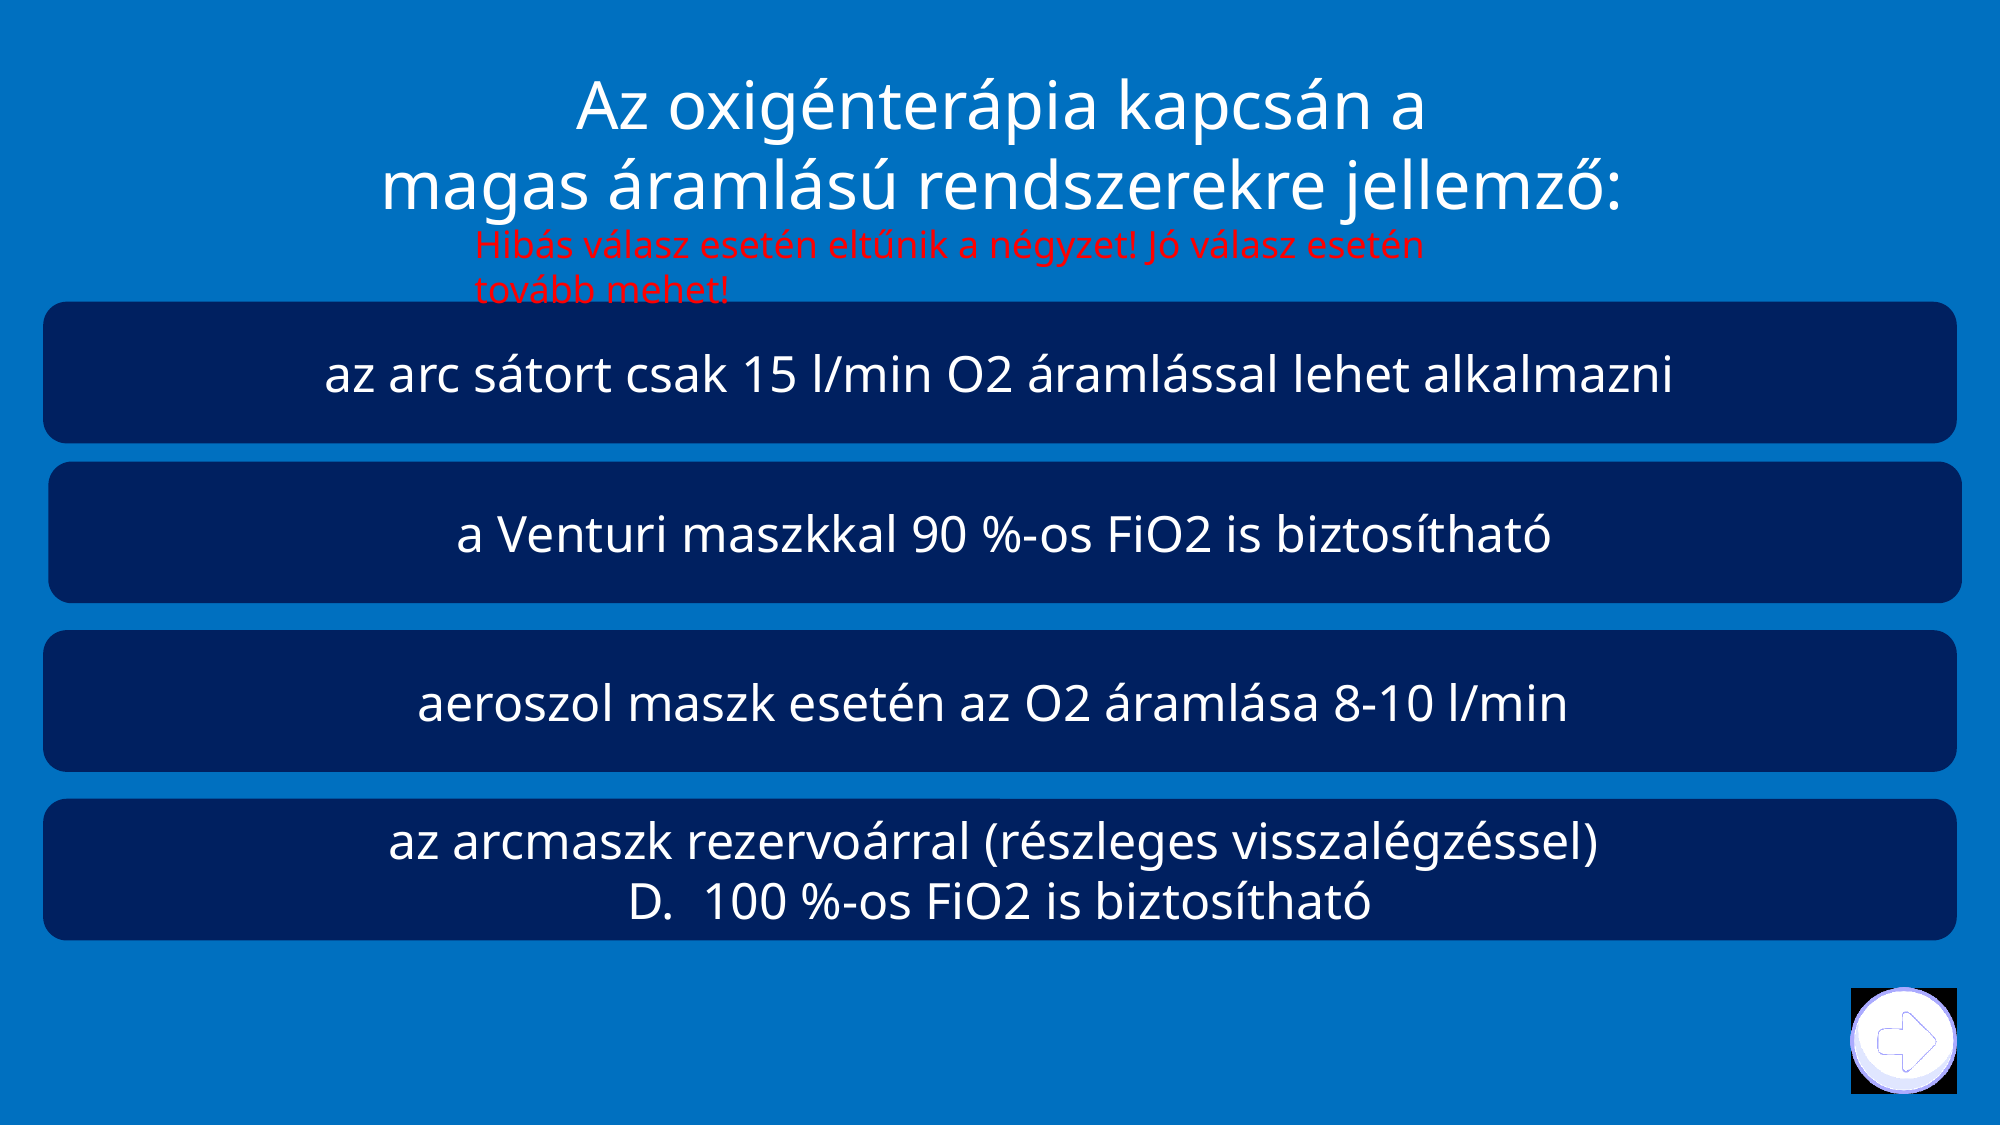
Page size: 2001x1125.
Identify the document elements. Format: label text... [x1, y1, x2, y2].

text_box aeroszol maszk esetén az O2 áramlása 8-10 l/min [43, 630, 1957, 772]
text_box az arcmaszk rezervoárral (részleges visszalégzéssel) 100 %-os FiO2 is biztosítható [43, 798, 1957, 941]
text_box az arc sátort csak 15 l/min O2 áramlással lehet alkalmazni [43, 301, 1957, 444]
text_box a Venturi maszkkal 90 %-os FiO2 is biztosítható [48, 461, 1962, 604]
text_box Az oxigénterápia kapcsán a magas áramlású rendszerekre jellemző: [48, 65, 1957, 220]
picture [1850, 987, 1957, 1095]
text_box Hibás válasz esetén eltűnik a négyzet! Jó válasz esetén tovább mehet! [459, 213, 1551, 319]
